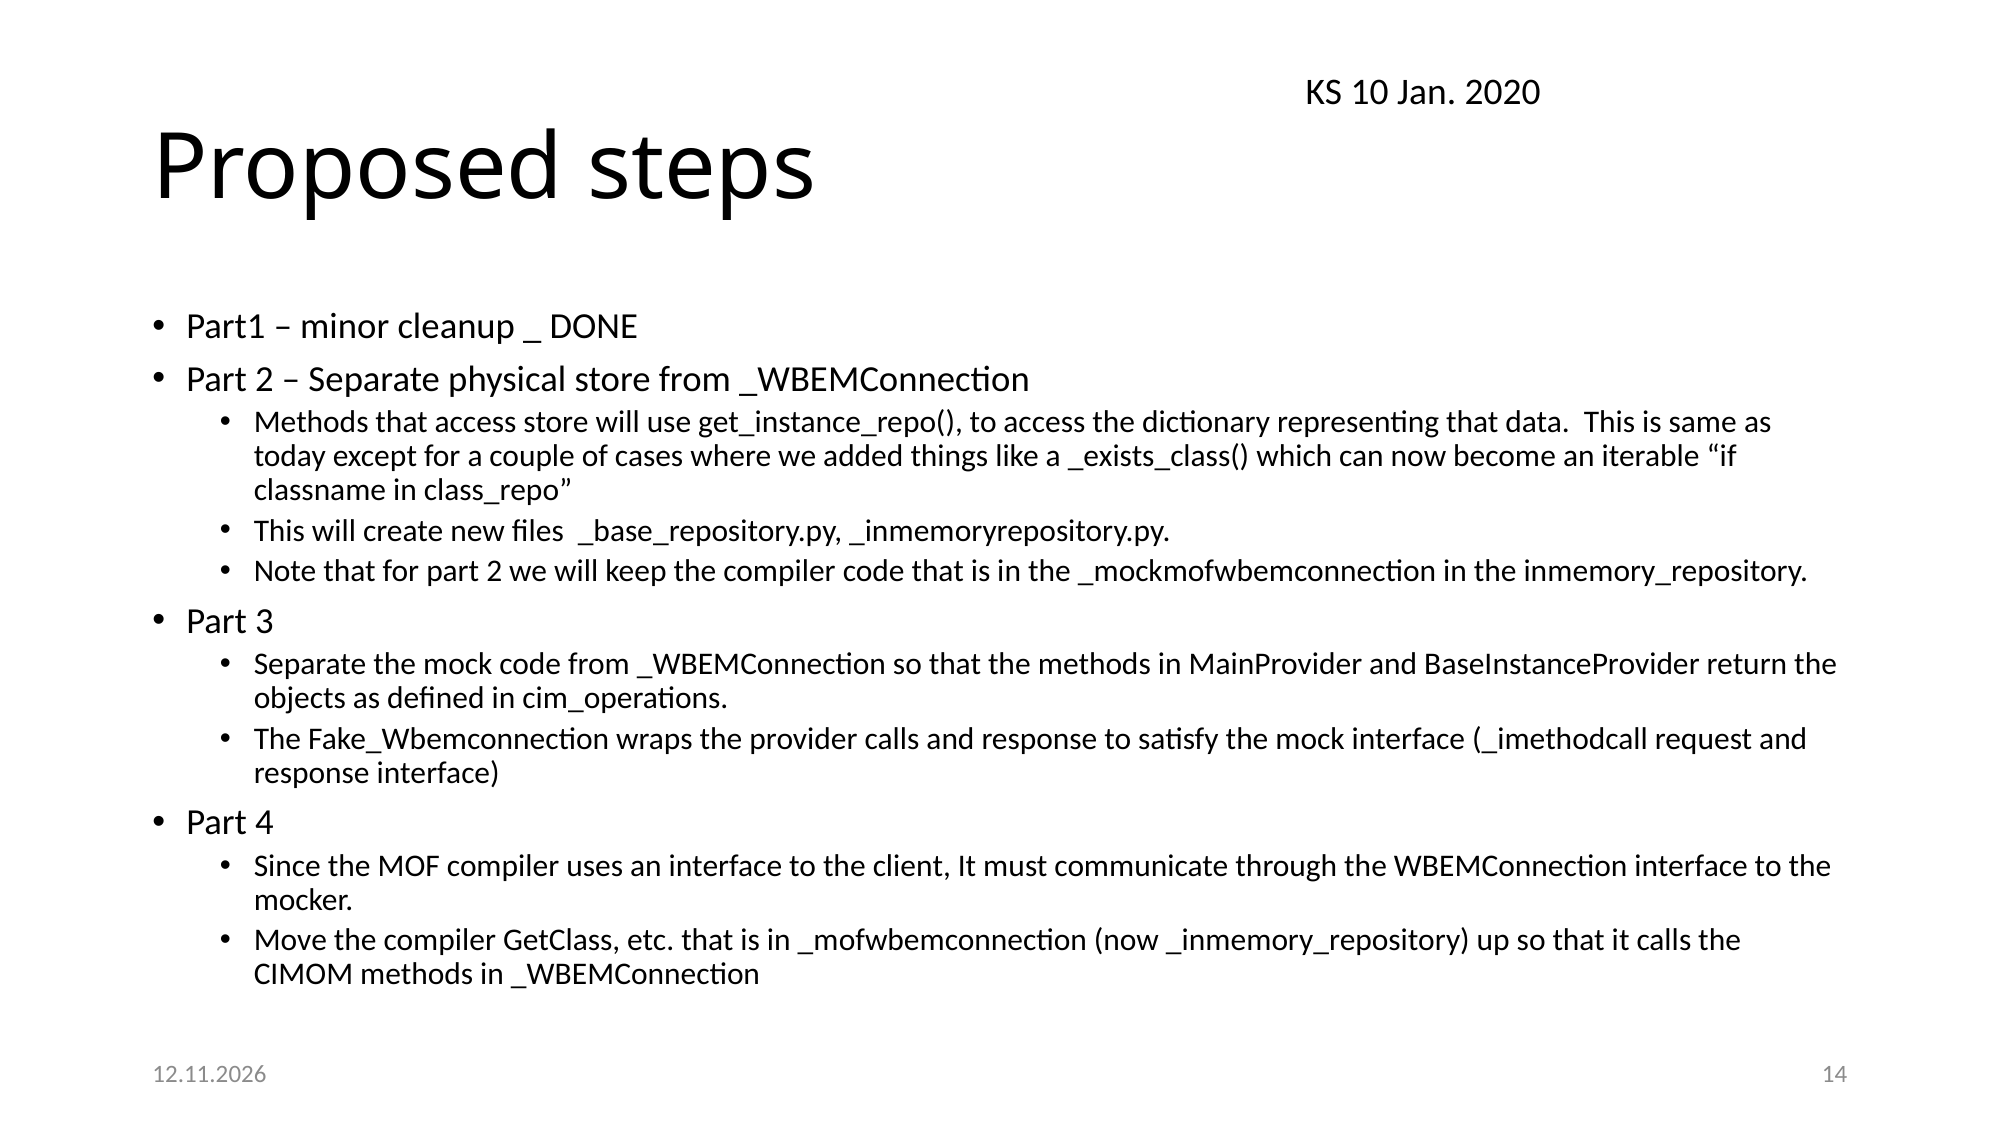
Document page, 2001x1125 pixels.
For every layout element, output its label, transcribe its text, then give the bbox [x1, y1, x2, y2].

text_box KS 10 Jan. 2020 [1290, 59, 1725, 120]
list Part1 – minor cleanup _ DONE Part 2 – Separate physical store from _WBEMConnection Methods that access store will use get_instance_repo(), to access the dictionary representing that data. This is same as today except for a couple of cases where we added things like a _exists_class() which can now become an iterable “if classname in class_repo” This will create new files _base_repository.py, _inmemoryrepository.py. Note that for part 2 we will keep the compiler code that is in the _mockmofwbemconnection in the inmemory_repository. Part 3 Separate the mock code from _WBEMConnection so that the methods in MainProvider and BaseInstanceProvider return the objects as defined in cim_operations. The Fake_Wbemconnection wraps the provider calls and response to satisfy the mock interface (_imethodcall request and response interface) Part 4 Since the MOF compiler uses an interface to the client, It must communicate through the WBEMConnection interface to the mocker. Move the compiler GetClass, etc. that is in _mofwbemconnection (now _inmemory_repository) up so that it calls the CIMOM methods in _WBEMConnection [137, 299, 1863, 1014]
slide_number 14 [1412, 1042, 1863, 1103]
title Proposed steps [137, 59, 1863, 278]
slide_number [137, 1042, 588, 1103]
